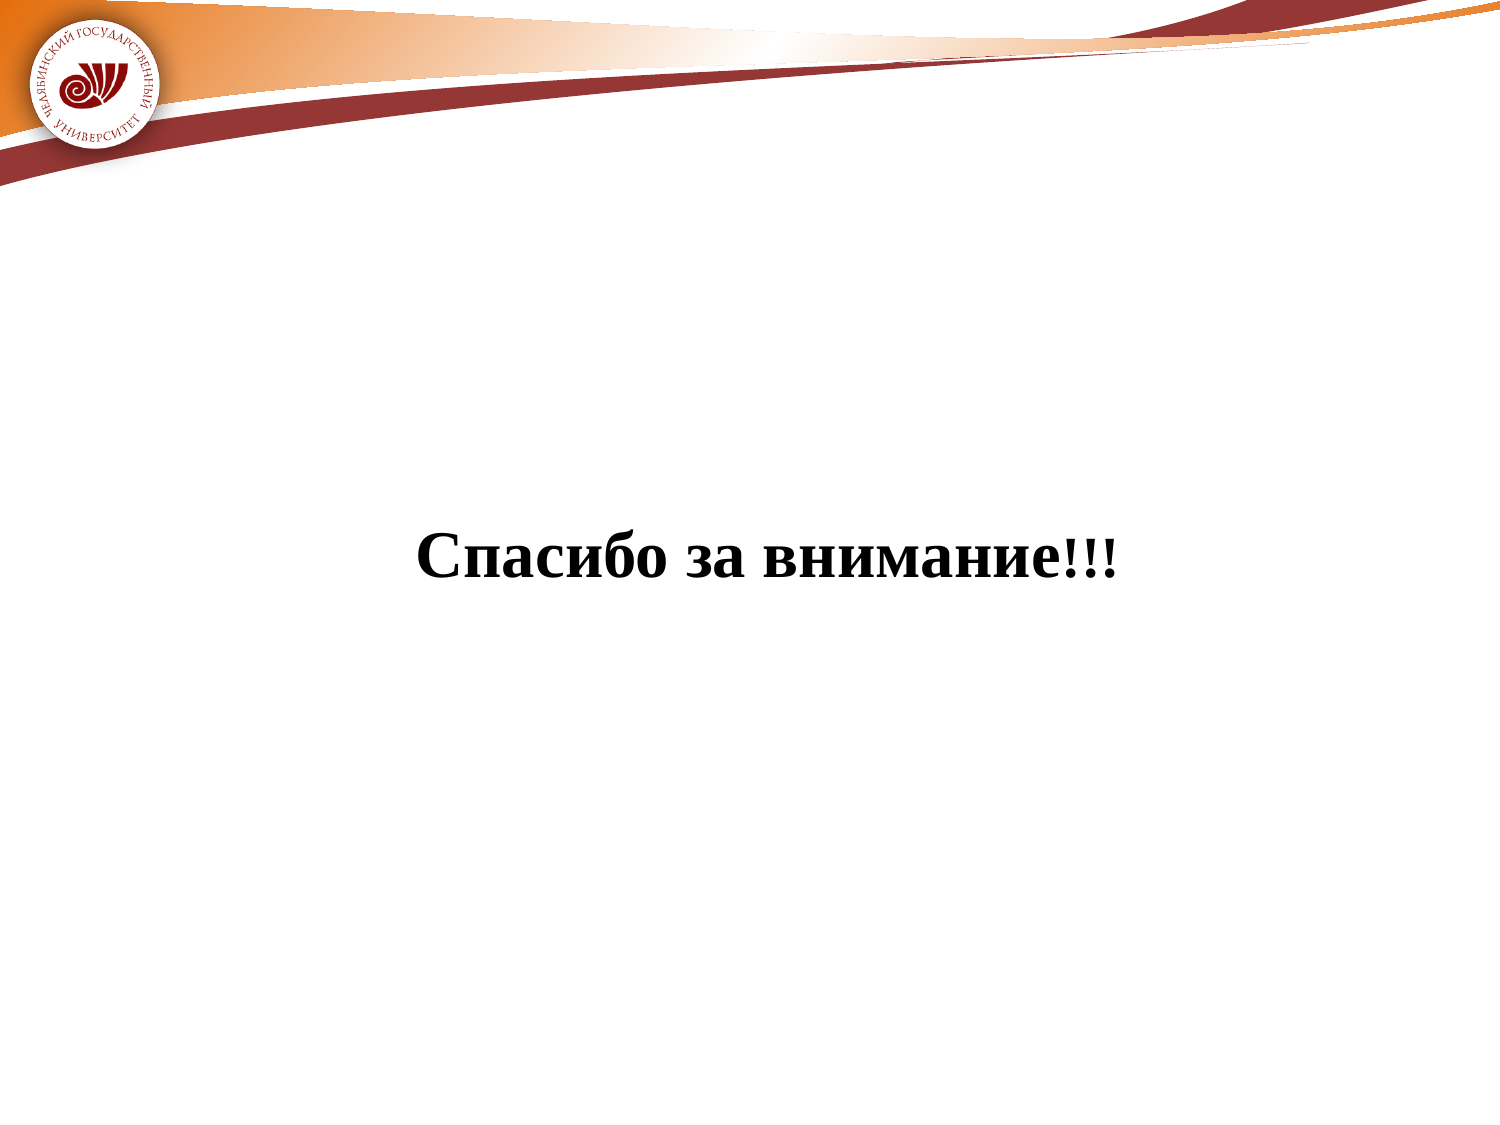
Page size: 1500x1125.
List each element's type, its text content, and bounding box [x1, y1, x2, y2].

picture [29, 19, 160, 149]
list Спасибо за внимание!!! [171, 503, 1365, 681]
